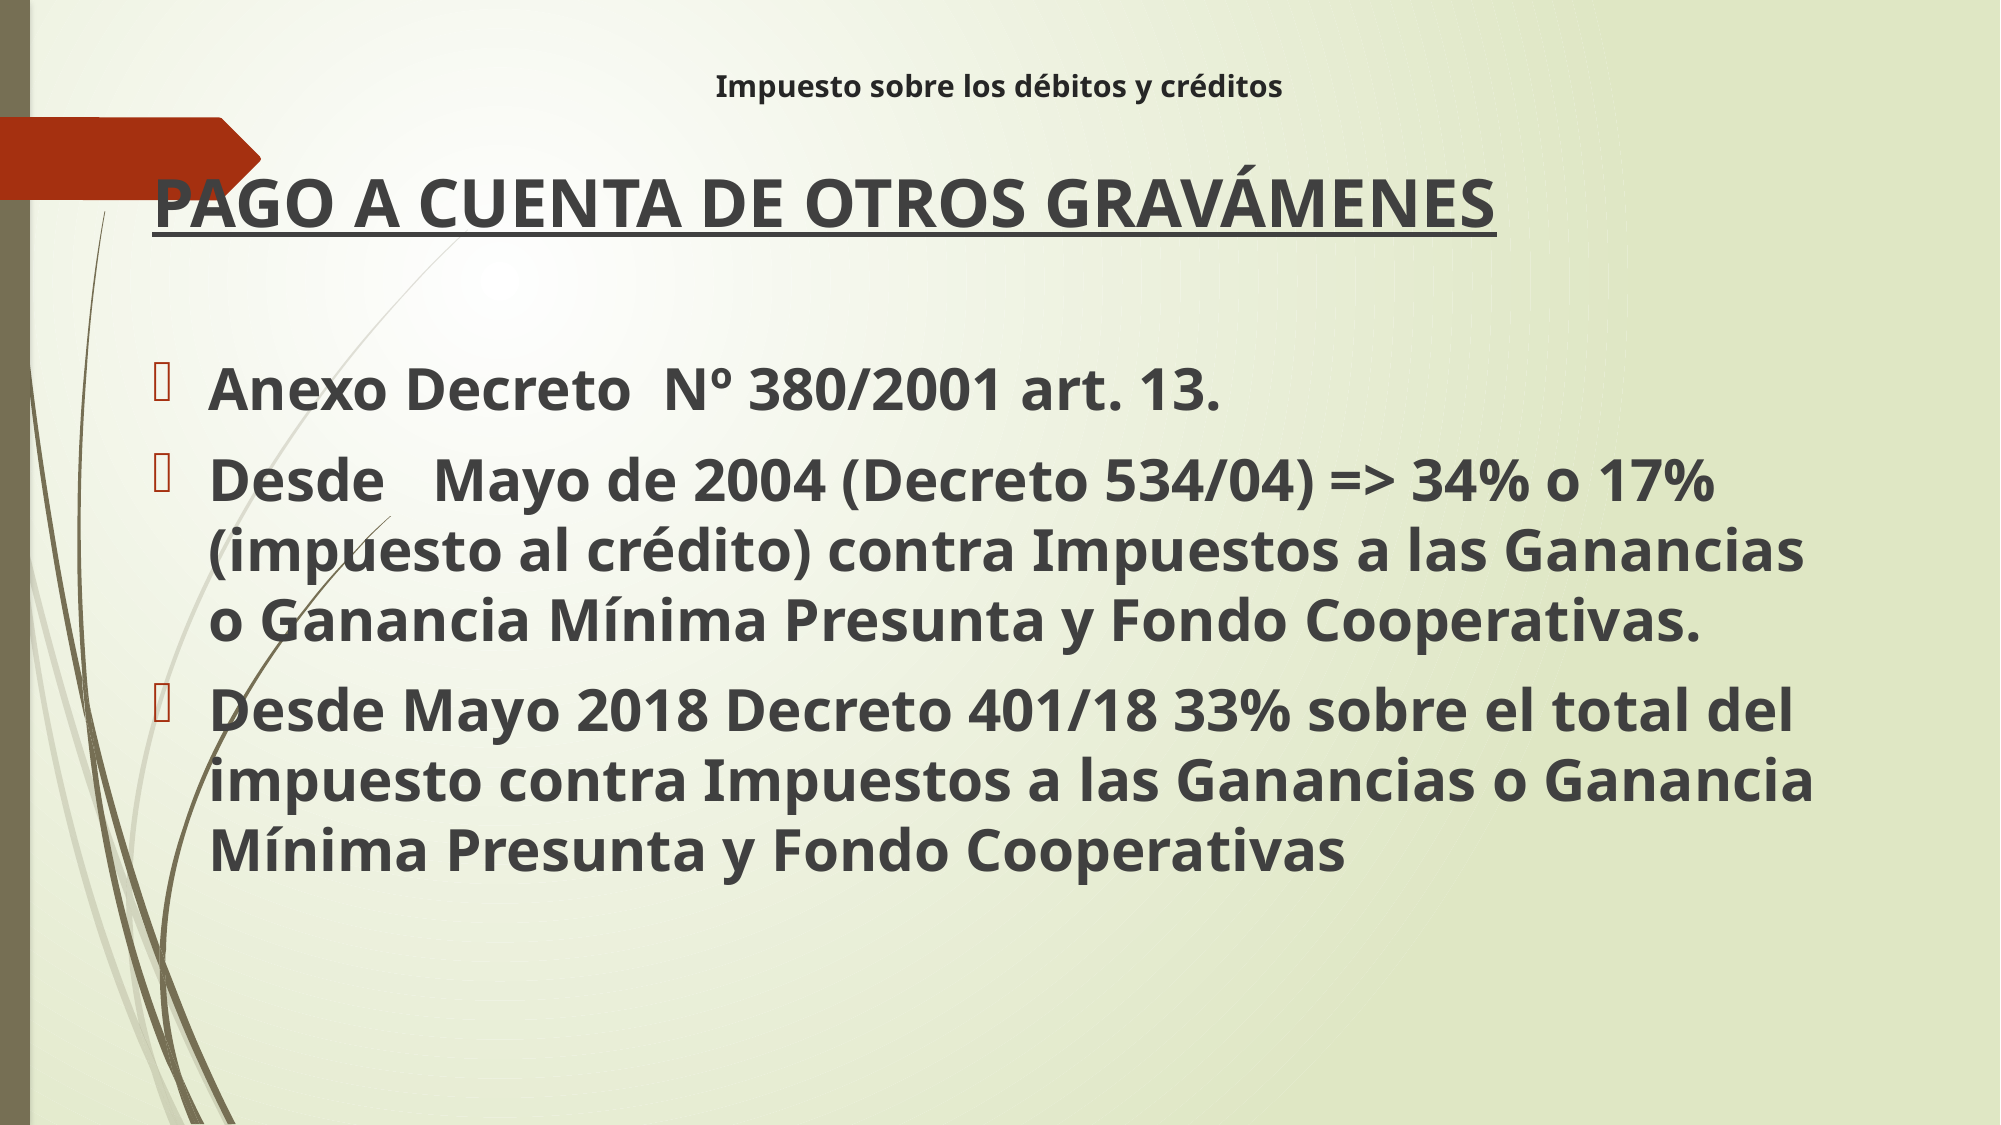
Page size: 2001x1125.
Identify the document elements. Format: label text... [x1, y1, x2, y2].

title Impuesto sobre los débitos y créditos [137, 59, 1863, 112]
list PAGO A CUENTA DE OTROS GRAVÁMENES Anexo Decreto Nº 380/2001 art. 13. Desde Mayo de 2004 (Decreto 534/04) => 34% o 17% (impuesto al crédito) contra Impuestos a las Ganancias o Ganancia Mínima Presunta y Fondo Cooperativas. Desde Mayo 2018 Decreto 401/18 33% sobre el total del impuesto contra Impuestos a las Ganancias o Ganancia Mínima Presunta y Fondo Cooperativas [137, 153, 1863, 1014]
